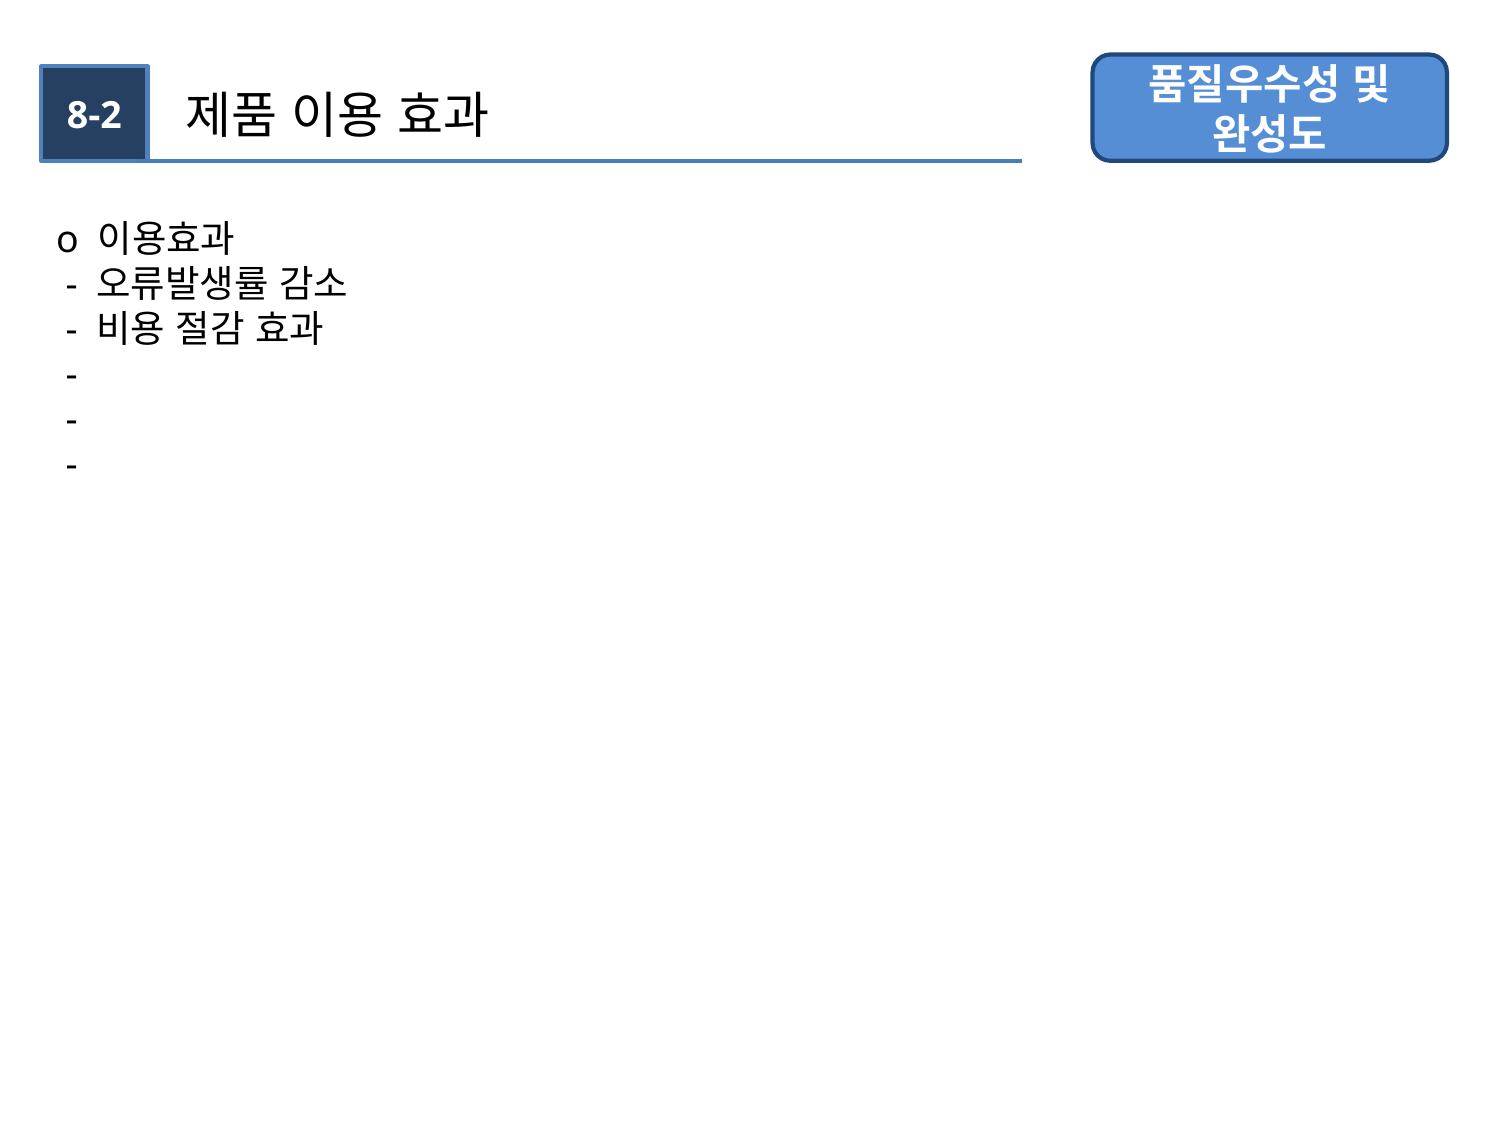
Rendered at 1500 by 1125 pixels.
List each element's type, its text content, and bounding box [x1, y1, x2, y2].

text_box o 이용효과 - 오류발생률 감소 - 비용 절감 효과 - - - [41, 208, 1353, 493]
text_box 품질우수성 및 완성도 [1090, 52, 1450, 163]
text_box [40, 66, 1046, 162]
